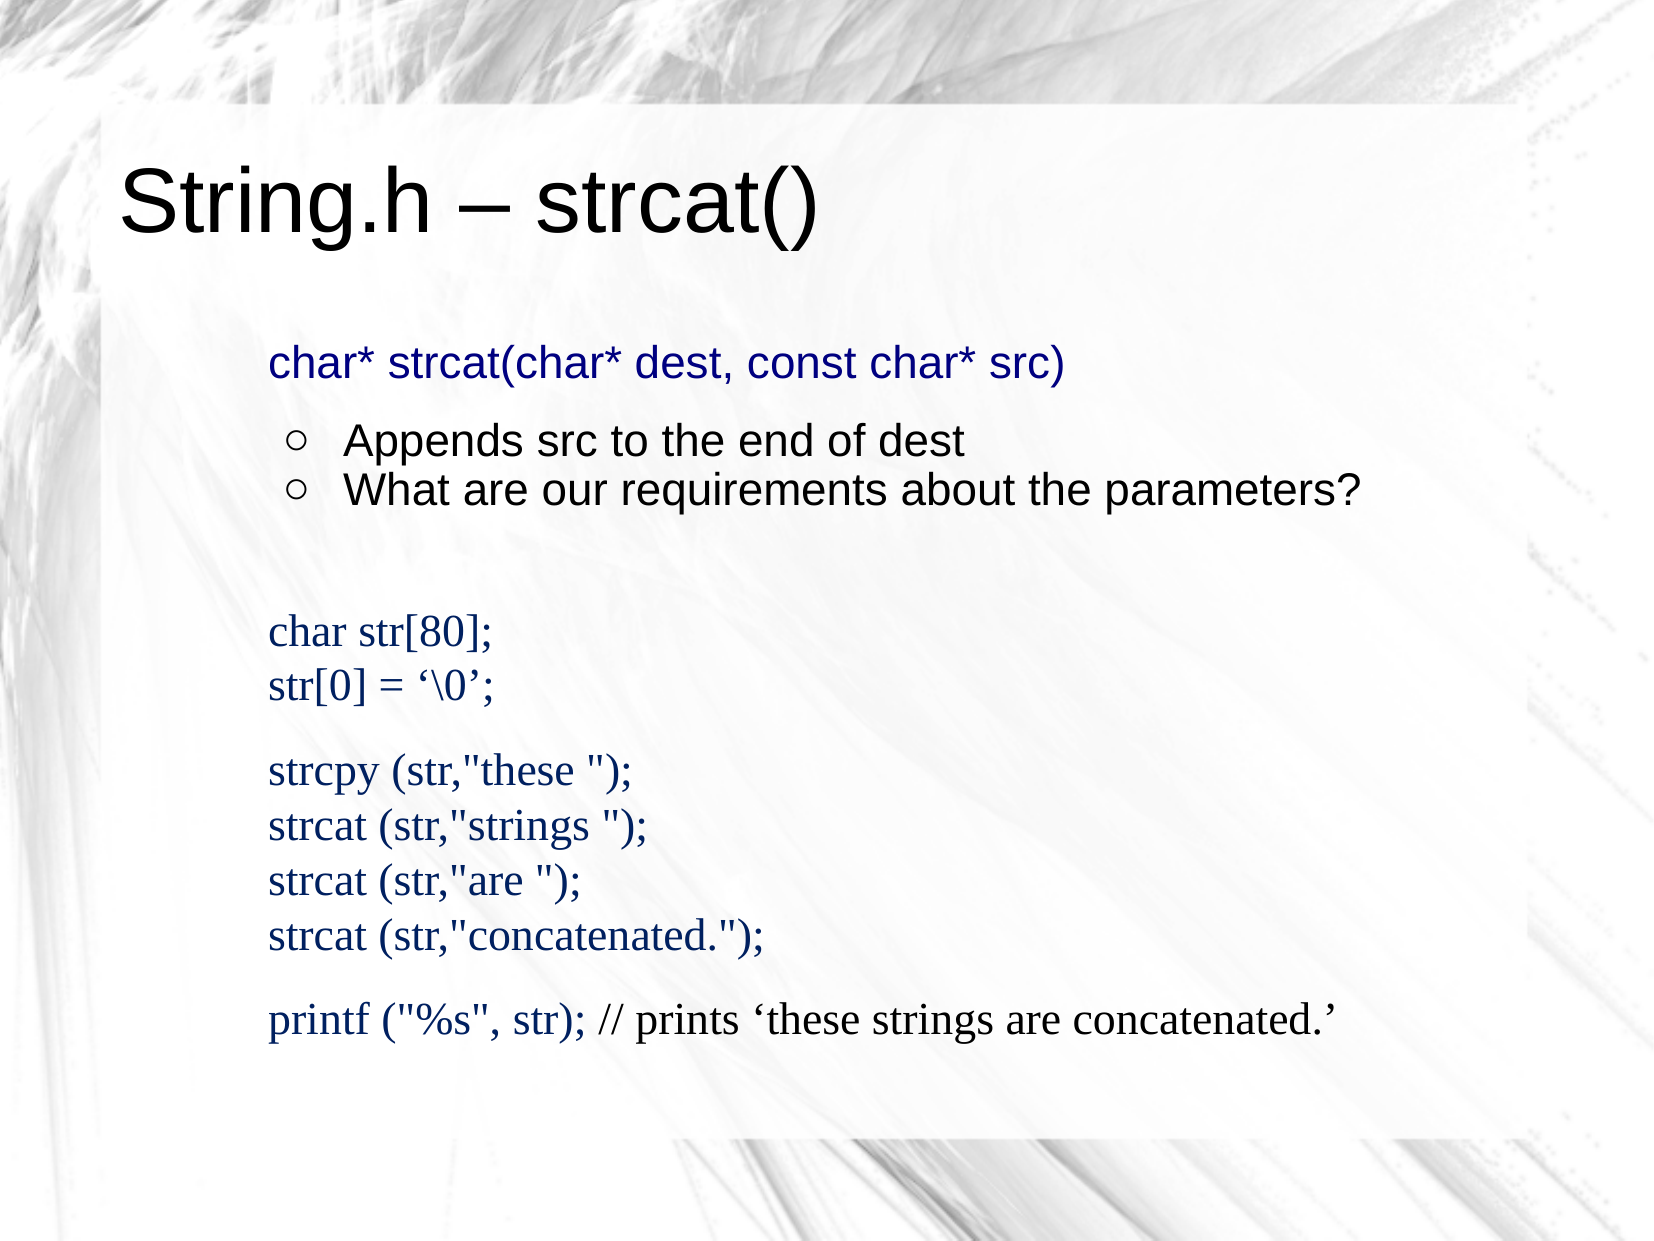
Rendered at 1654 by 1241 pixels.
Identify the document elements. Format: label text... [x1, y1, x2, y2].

title String.h – strcat() [118, 93, 1506, 299]
list char* strcat(char* dest, const char* src) Appends src to the end of dest What are our requirements about the parameters? char str[80]; str[0] = ‘\0’; strcpy (str,"these "); strcat (str,"strings "); strcat (str,"are "); strcat (str,"concatenated."); printf ("%s", str); // prints ‘these strings are concatenated.’ [118, 332, 1571, 1121]
picture [0, 0, 1654, 1241]
